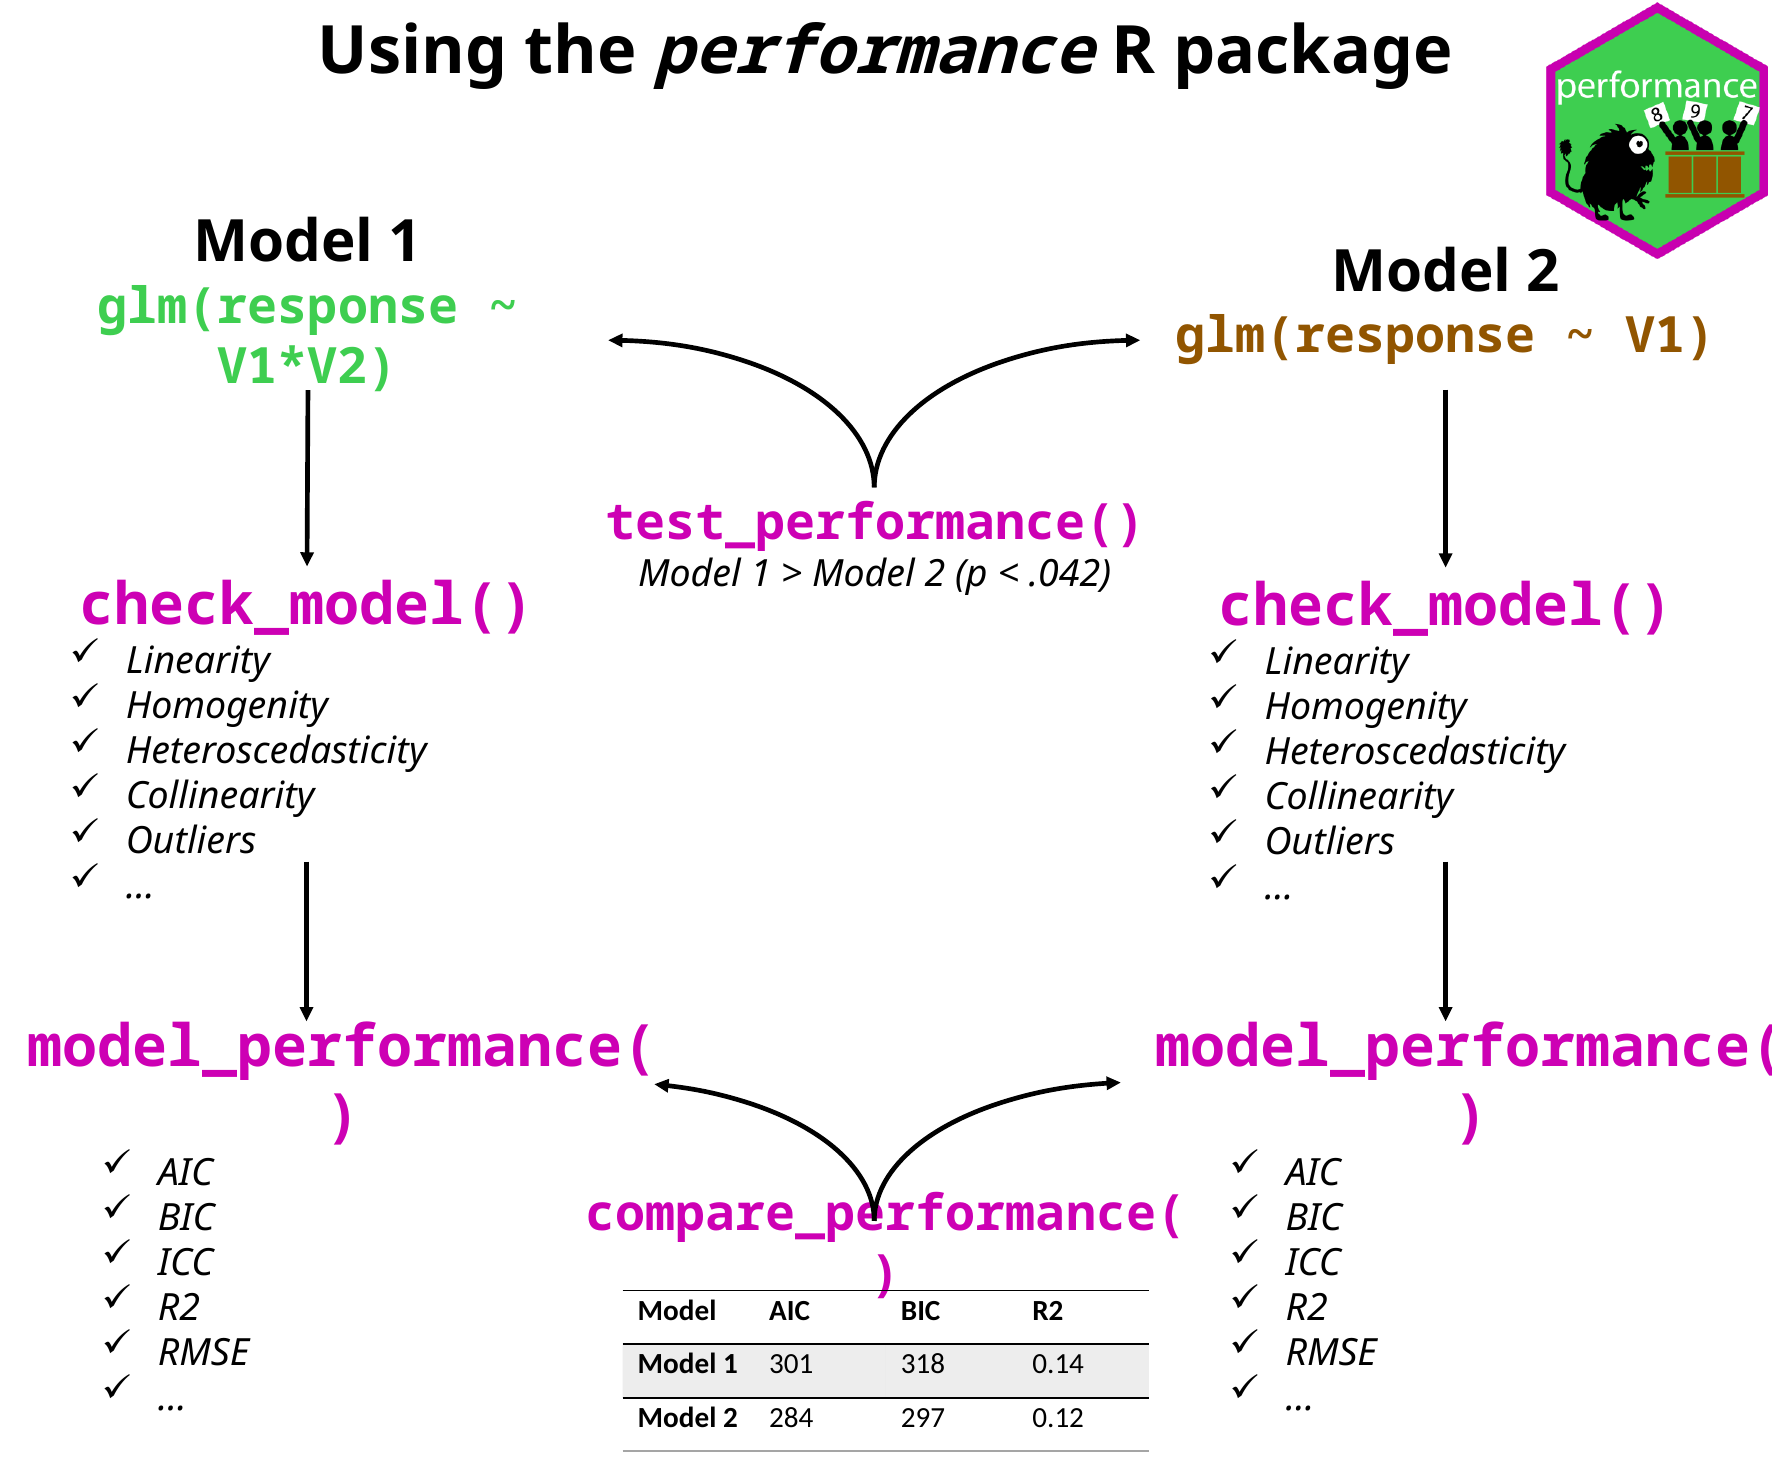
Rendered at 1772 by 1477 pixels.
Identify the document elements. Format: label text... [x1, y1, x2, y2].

table_cell 297 [886, 1399, 1017, 1450]
text_box model_performance() AIC BIC ICC R2 RMSE … [11, 1065, 674, 1360]
text_box compare_performance() [570, 1187, 1139, 1294]
table_cell 0.12 [1017, 1399, 1149, 1450]
text_box [608, 334, 874, 488]
table_cell Model 1 [623, 1345, 754, 1397]
text_box model_performance() AIC BIC ICC R2 RMSE … [1139, 1065, 1772, 1360]
table_cell 301 [754, 1345, 886, 1397]
picture [1546, 2, 1768, 259]
table_cell 0.14 [1017, 1345, 1149, 1397]
table_cell Model 2 [623, 1399, 754, 1450]
text_box [608, 1079, 874, 1221]
text_box check_model() Linearity Homogenity Heteroscedasticity Collinearity Outliers … [54, 566, 560, 907]
table_cell 284 [754, 1399, 886, 1450]
text_box Model 2 glm(response ~ V1) [1134, 205, 1757, 390]
text_box Model 1 glm(response ~ V1*V2) [0, 206, 616, 391]
text_box Using the performance R package [282, 0, 1490, 95]
text_box test_performance() Model 1 > Model 2 (p < .042) [559, 488, 1191, 595]
text_box check_model() Linearity Homogenity Heteroscedasticity Collinearity Outliers … [1193, 567, 1698, 908]
table_header BIC [886, 1291, 1017, 1343]
text_box [873, 334, 1141, 488]
table_header Model [623, 1291, 754, 1343]
table_header AIC [754, 1291, 886, 1343]
text_box [873, 1076, 1140, 1221]
table_header R2 [1017, 1291, 1139, 1343]
table_cell 318 [886, 1345, 1017, 1397]
